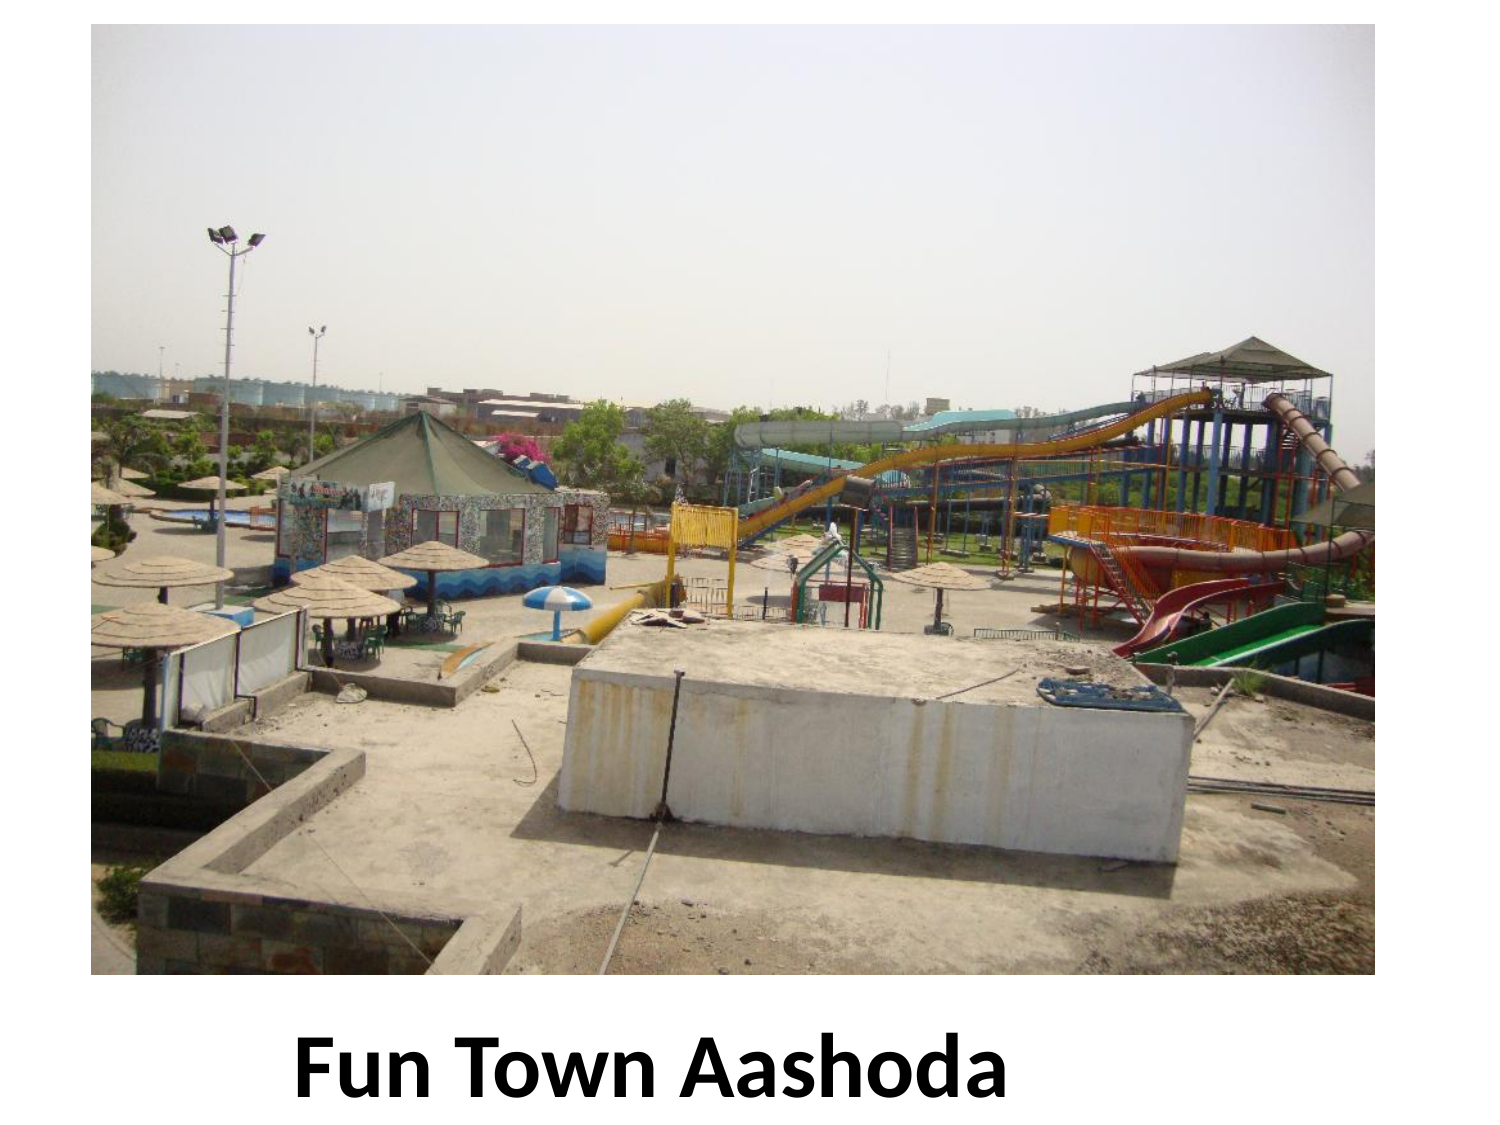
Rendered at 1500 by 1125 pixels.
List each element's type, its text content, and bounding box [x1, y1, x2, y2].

text_box Fun Town Aashoda [278, 998, 1025, 1124]
picture [91, 24, 1376, 976]
